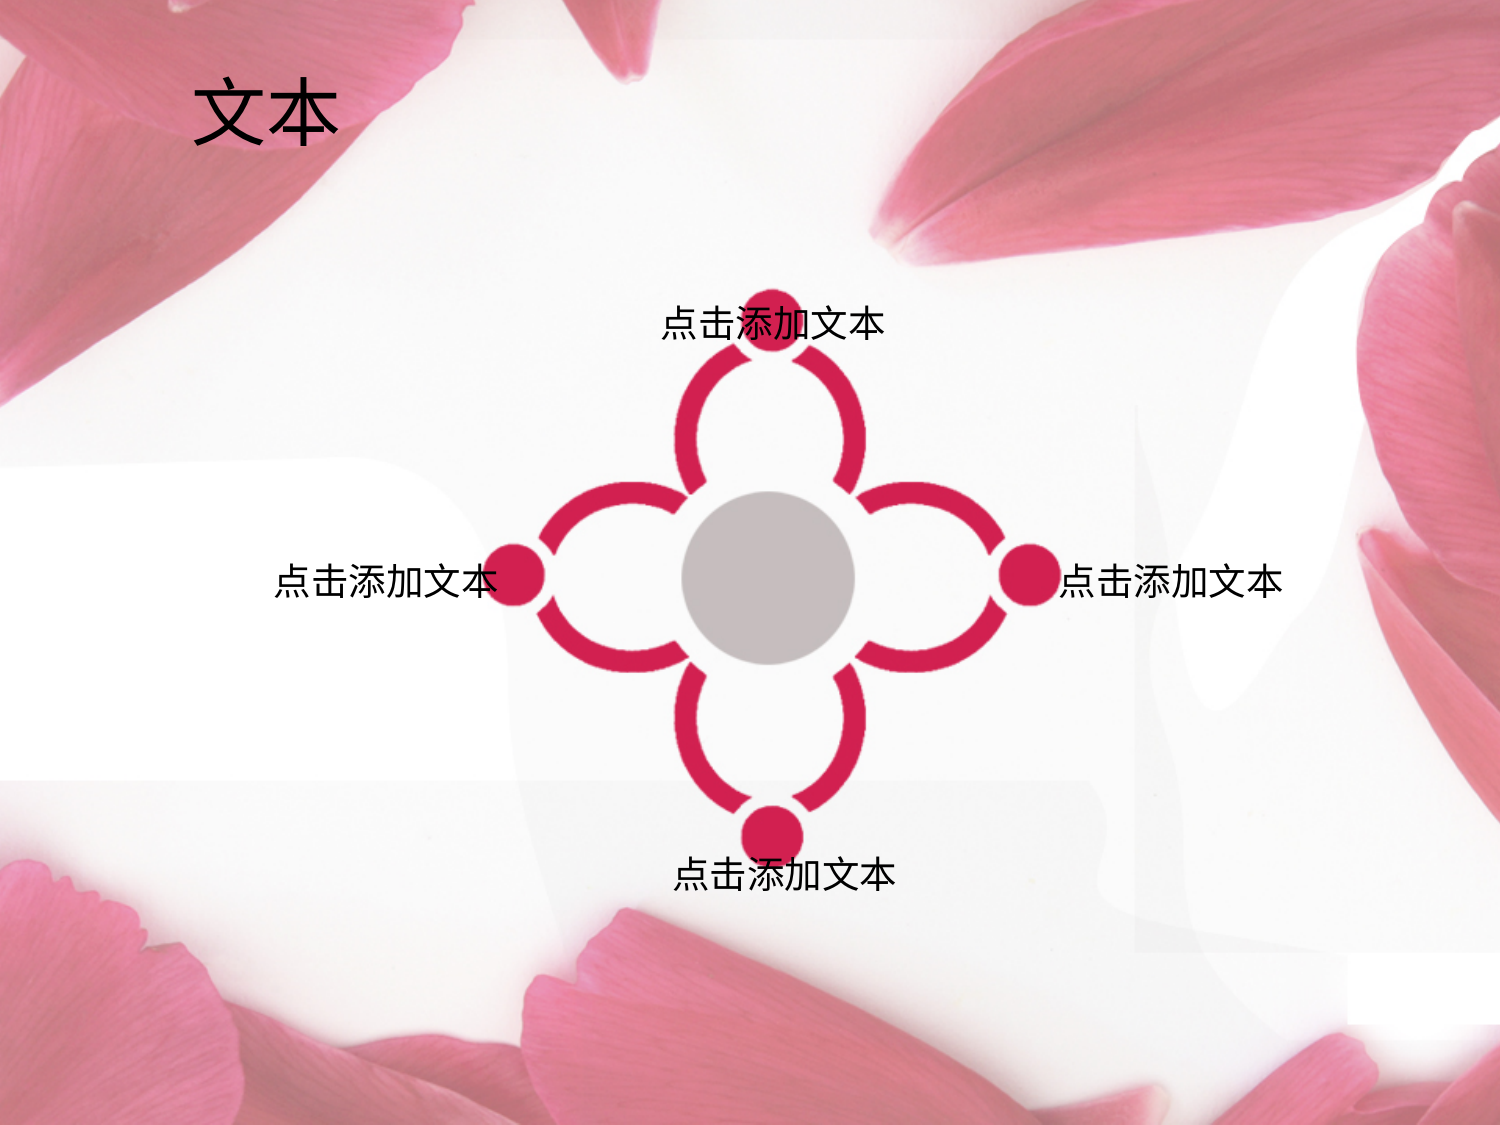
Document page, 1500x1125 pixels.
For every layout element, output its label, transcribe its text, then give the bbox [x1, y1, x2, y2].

text_box 点击添加文本 [645, 292, 901, 353]
text_box 点击添加文本 [1044, 550, 1299, 611]
text_box 点击添加文本 [259, 550, 514, 611]
text_box 点击添加文本 [657, 843, 913, 904]
picture [0, 0, 1500, 1125]
text_box 文本 [176, 58, 357, 164]
